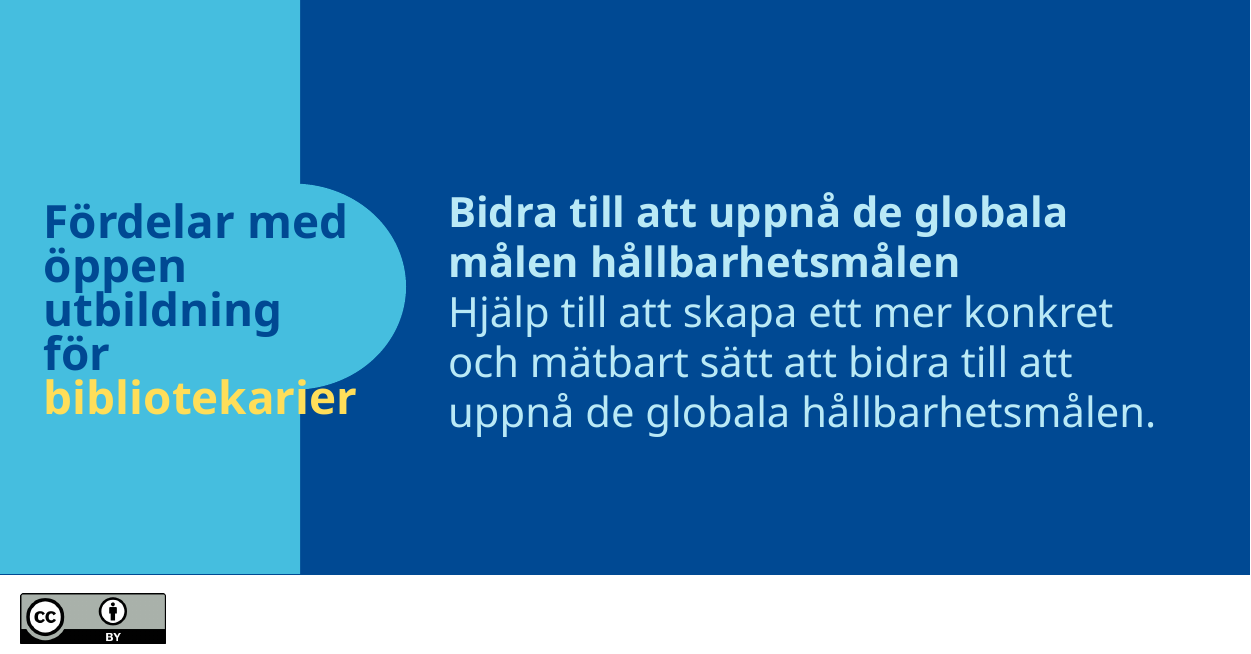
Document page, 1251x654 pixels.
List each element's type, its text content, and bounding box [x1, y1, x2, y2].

text_box [252, 183, 336, 191]
picture [20, 592, 166, 645]
text_box [373, 213, 407, 360]
text_box [0, 0, 301, 574]
text_box [0, 582, 1250, 654]
text_box Bidra till att uppnå de globala målen hållbarhetsmålen Hjälp till att skapa ett mer konkret och mätbart sätt att bidra till att uppnå de globala hållbarhetsmålen. [435, 173, 1198, 448]
text_box Fördelar med öppen utbildning för bibliotekarier [31, 191, 373, 436]
